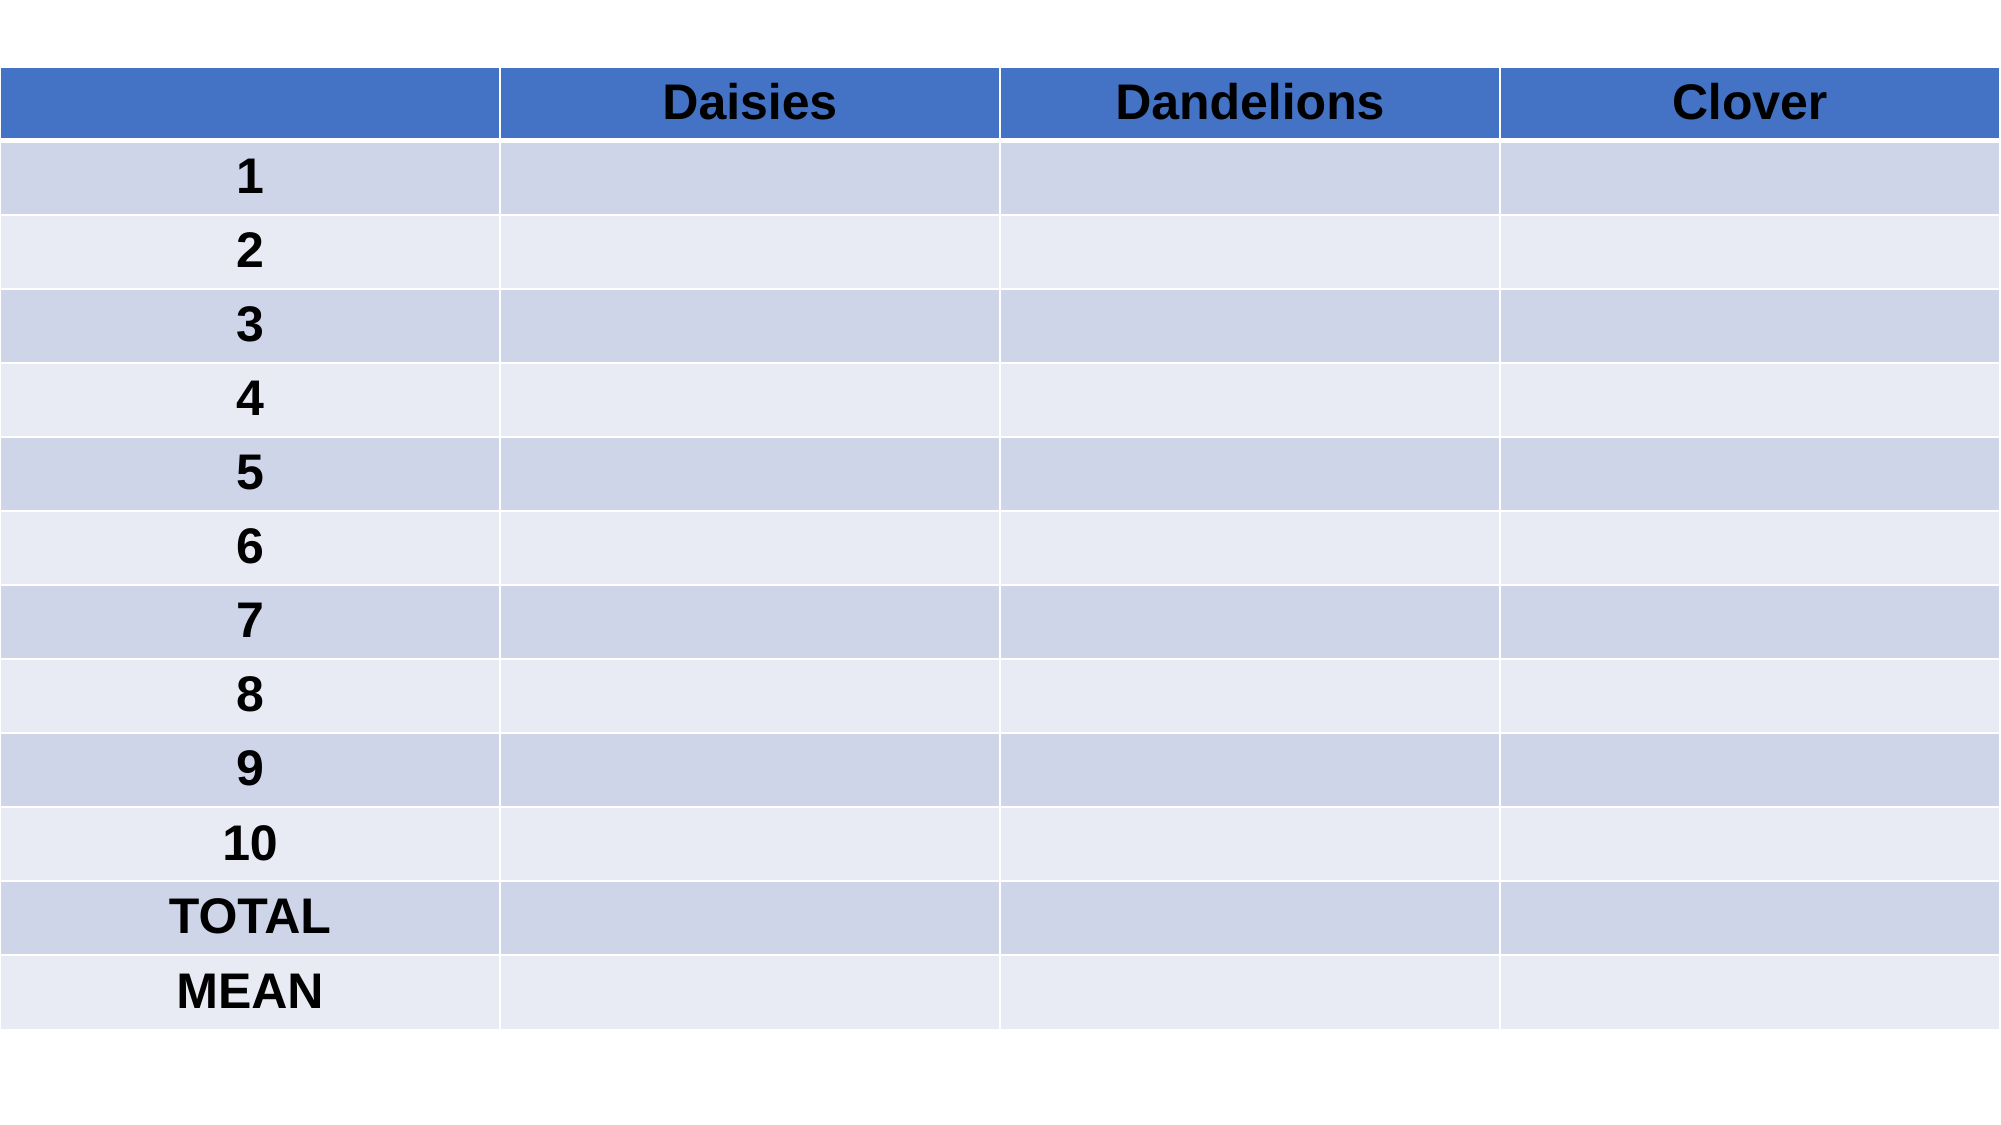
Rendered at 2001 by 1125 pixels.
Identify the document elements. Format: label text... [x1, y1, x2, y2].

table_cell [1001, 216, 1499, 288]
table_cell [1001, 512, 1499, 584]
table_cell 3 [1, 290, 499, 362]
table_cell [1001, 808, 1499, 880]
table_cell [1501, 882, 1999, 954]
table_cell [1001, 438, 1499, 510]
table_cell [1501, 660, 1999, 732]
table_cell [501, 216, 999, 288]
table_cell 7 [1, 586, 499, 658]
table_cell [1501, 143, 1999, 214]
table_cell [1501, 956, 1999, 1029]
table_cell 4 [1, 364, 499, 436]
table_cell 2 [1, 216, 499, 288]
table_cell [1001, 290, 1499, 362]
table_header Dandelions [1001, 68, 1499, 138]
table_cell [1501, 808, 1999, 880]
table_cell [1501, 512, 1999, 584]
table_cell [501, 586, 999, 658]
table_cell TOTAL [1, 882, 499, 954]
table_cell [501, 660, 999, 732]
table_cell [1001, 660, 1499, 732]
table_cell [1001, 882, 1499, 954]
table_cell [501, 143, 999, 214]
table_cell [1001, 364, 1499, 436]
table_cell MEAN [1, 956, 499, 1029]
table_cell [501, 808, 999, 880]
table_cell 1 [1, 143, 499, 214]
table_cell [1501, 364, 1999, 436]
table_cell [501, 512, 999, 584]
table_cell [1501, 290, 1999, 362]
table_cell 9 [1, 734, 499, 806]
table_cell [1501, 216, 1999, 288]
table_cell [501, 882, 999, 954]
table_cell [501, 734, 999, 806]
table_cell [1001, 586, 1499, 658]
table_cell [501, 438, 999, 510]
table_cell [1001, 956, 1499, 1029]
table_cell 6 [1, 512, 499, 584]
table_cell [1501, 438, 1999, 510]
table_cell 8 [1, 660, 499, 732]
table_header [1, 68, 499, 138]
table_cell [1001, 143, 1499, 214]
table_cell [501, 956, 999, 1029]
table_cell [1001, 734, 1499, 806]
table_cell 10 [1, 808, 499, 880]
table_header Clover [1501, 68, 1999, 138]
table_cell [501, 364, 999, 436]
table_cell [1501, 586, 1999, 658]
table_cell 5 [1, 438, 499, 510]
table_header Daisies [501, 68, 999, 138]
table_cell [1501, 734, 1999, 806]
table_cell [501, 290, 999, 362]
